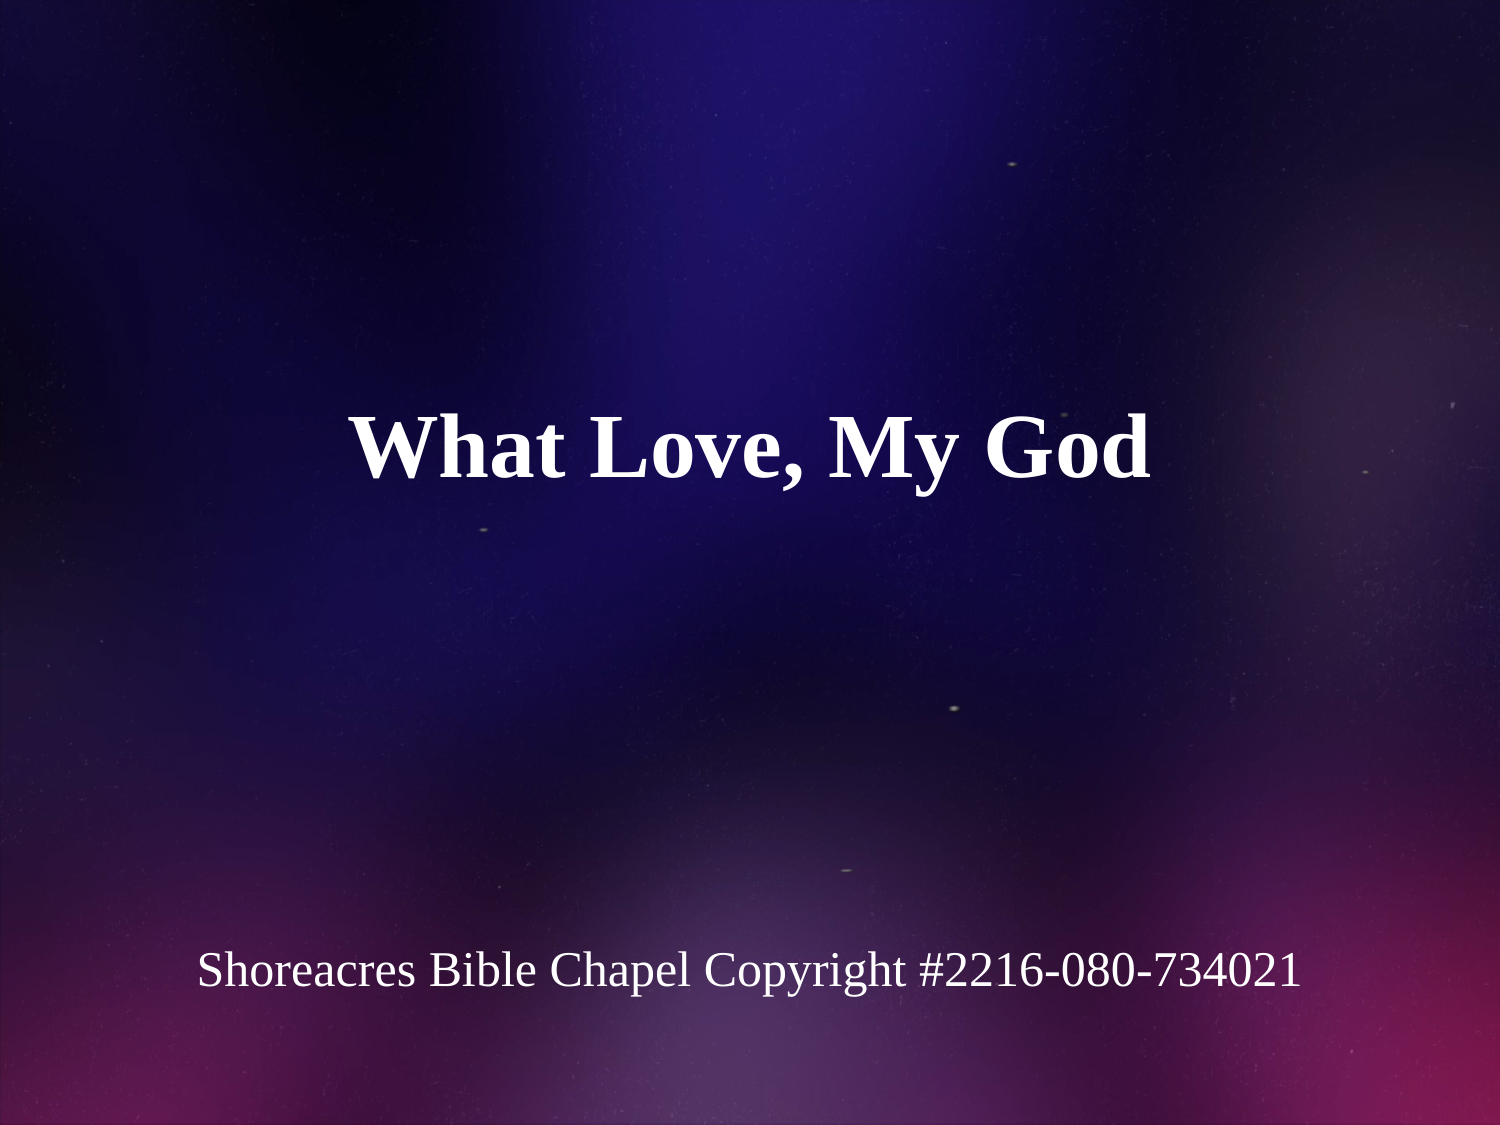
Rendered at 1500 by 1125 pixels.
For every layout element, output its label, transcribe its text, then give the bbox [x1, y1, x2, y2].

picture [0, 0, 1500, 1125]
title What Love, My God Shoreacres Bible Chapel Copyright #2216-080-734021 [112, 487, 1388, 675]
